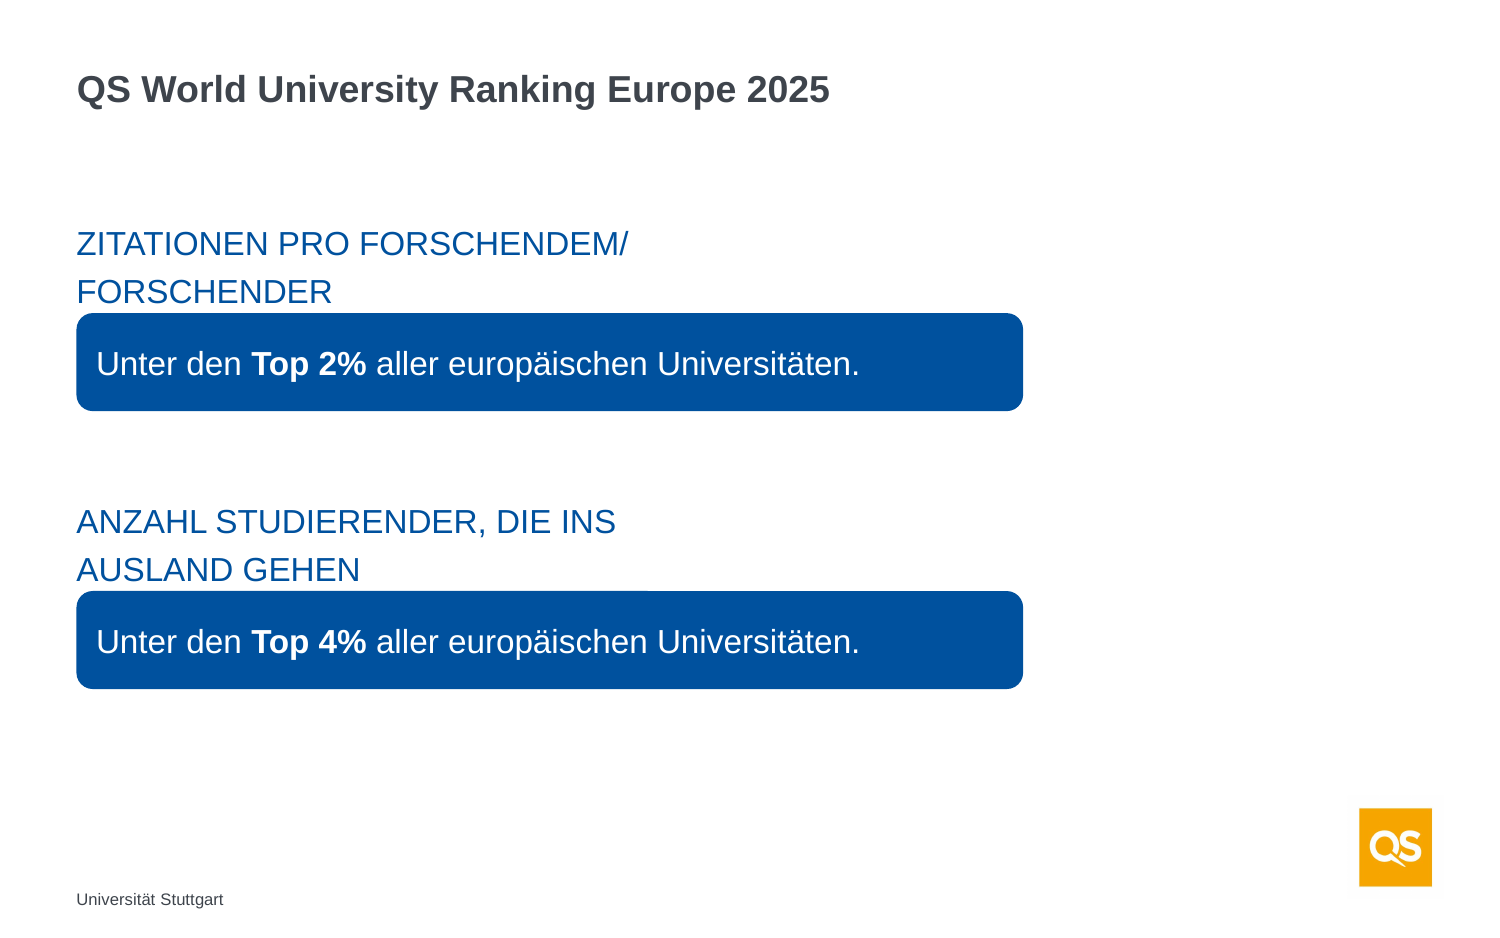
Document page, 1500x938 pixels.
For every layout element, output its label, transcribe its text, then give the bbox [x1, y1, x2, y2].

title QS World University Ranking Europe 2025 [76, 64, 1424, 111]
text_box Zitationen pro forschendeM/ Forschender [76, 242, 727, 282]
text_box Unter den Top 2% aller europäischen Universitäten. [75, 312, 1025, 413]
text_box Anzahl studierender, die ins ausland gehen [76, 496, 727, 583]
text_box Unter den Top 4% aller europäischen Universitäten. [75, 589, 1025, 691]
picture [1347, 795, 1444, 899]
footer Universität Stuttgart [76, 888, 1072, 910]
